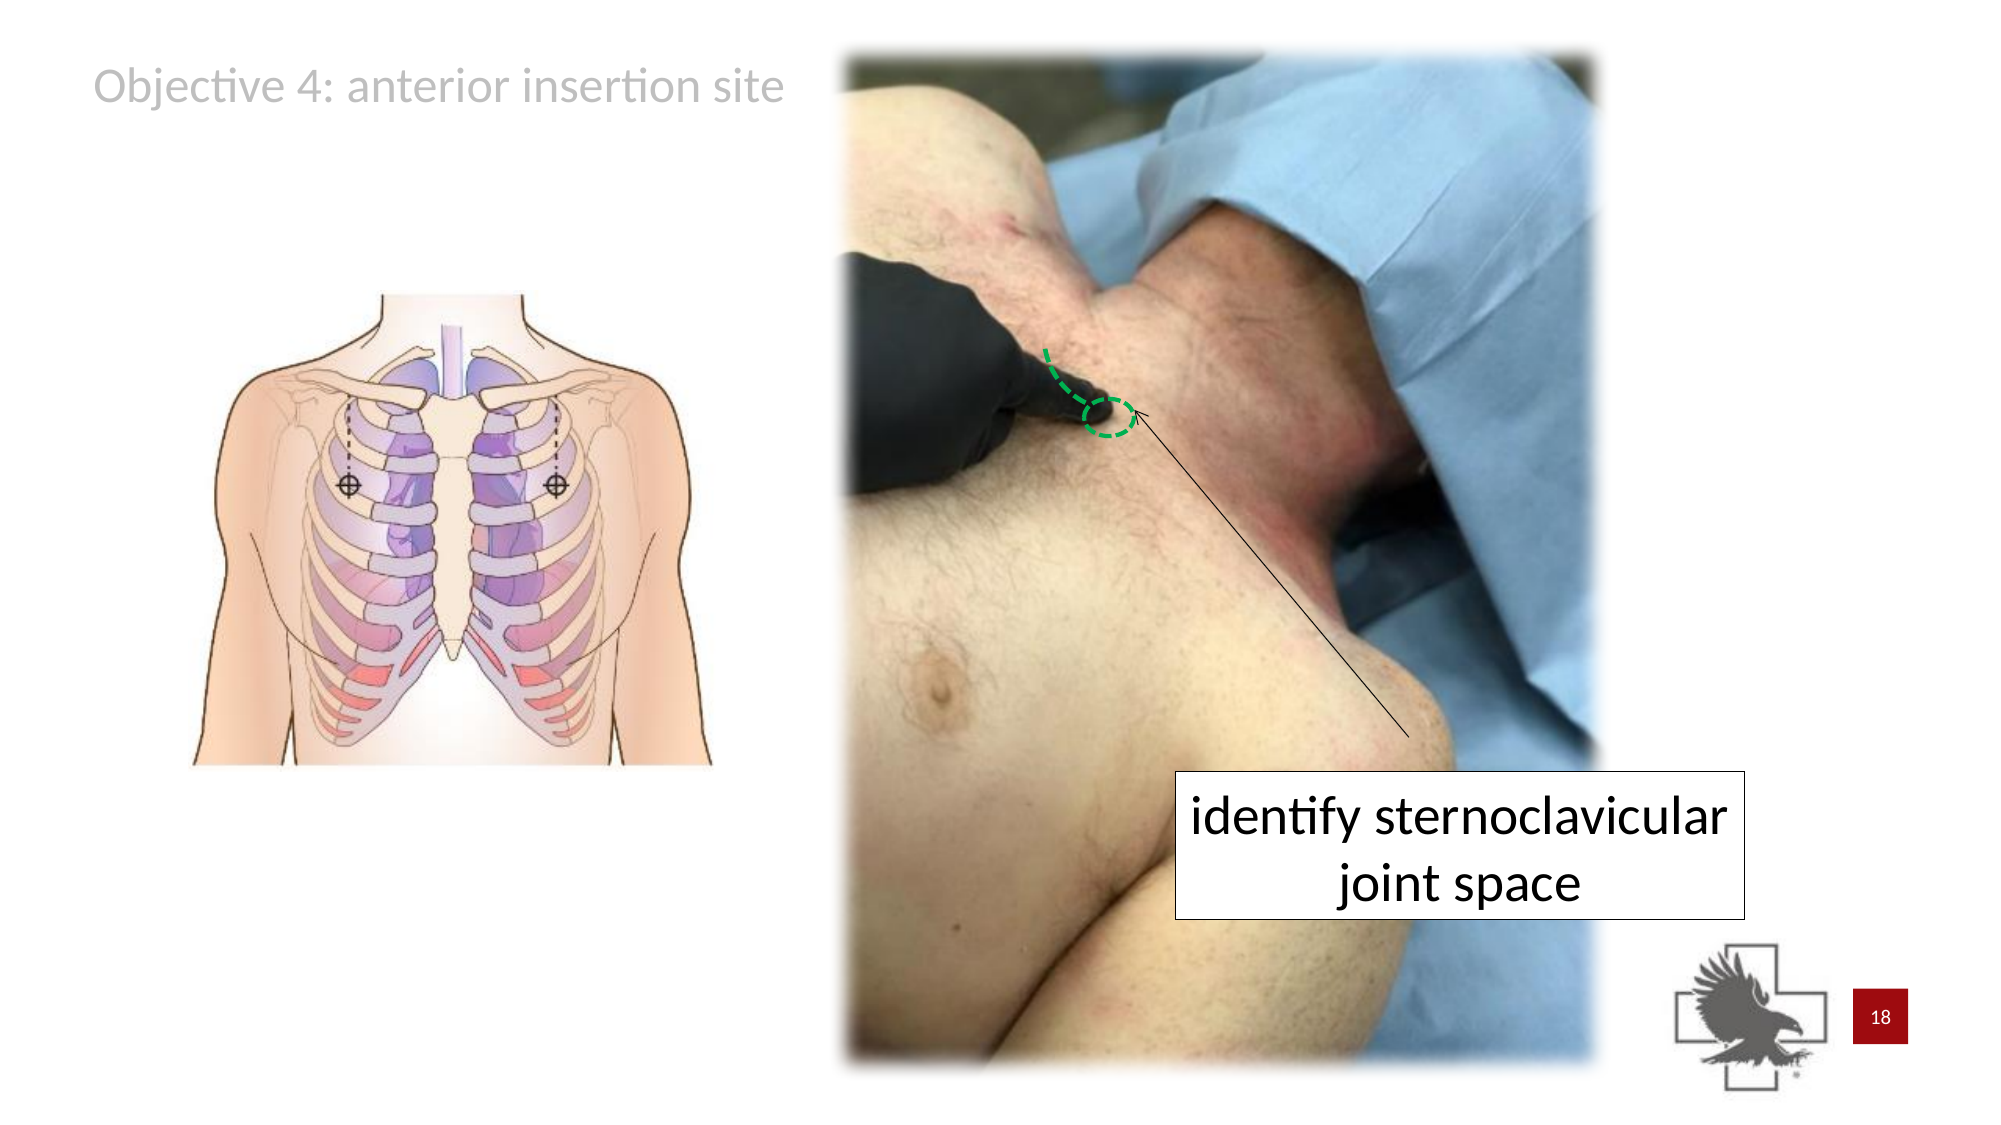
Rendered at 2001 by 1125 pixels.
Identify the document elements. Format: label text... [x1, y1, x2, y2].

text_box identify sternoclavicular joint space [1611, 771, 1745, 920]
slide_number 18 [1853, 988, 1909, 1045]
picture [829, 40, 1611, 1081]
picture [1660, 926, 1849, 1107]
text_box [1134, 409, 1409, 738]
text_box Objective 4: anterior insertion site [78, 44, 829, 120]
picture [188, 290, 720, 773]
